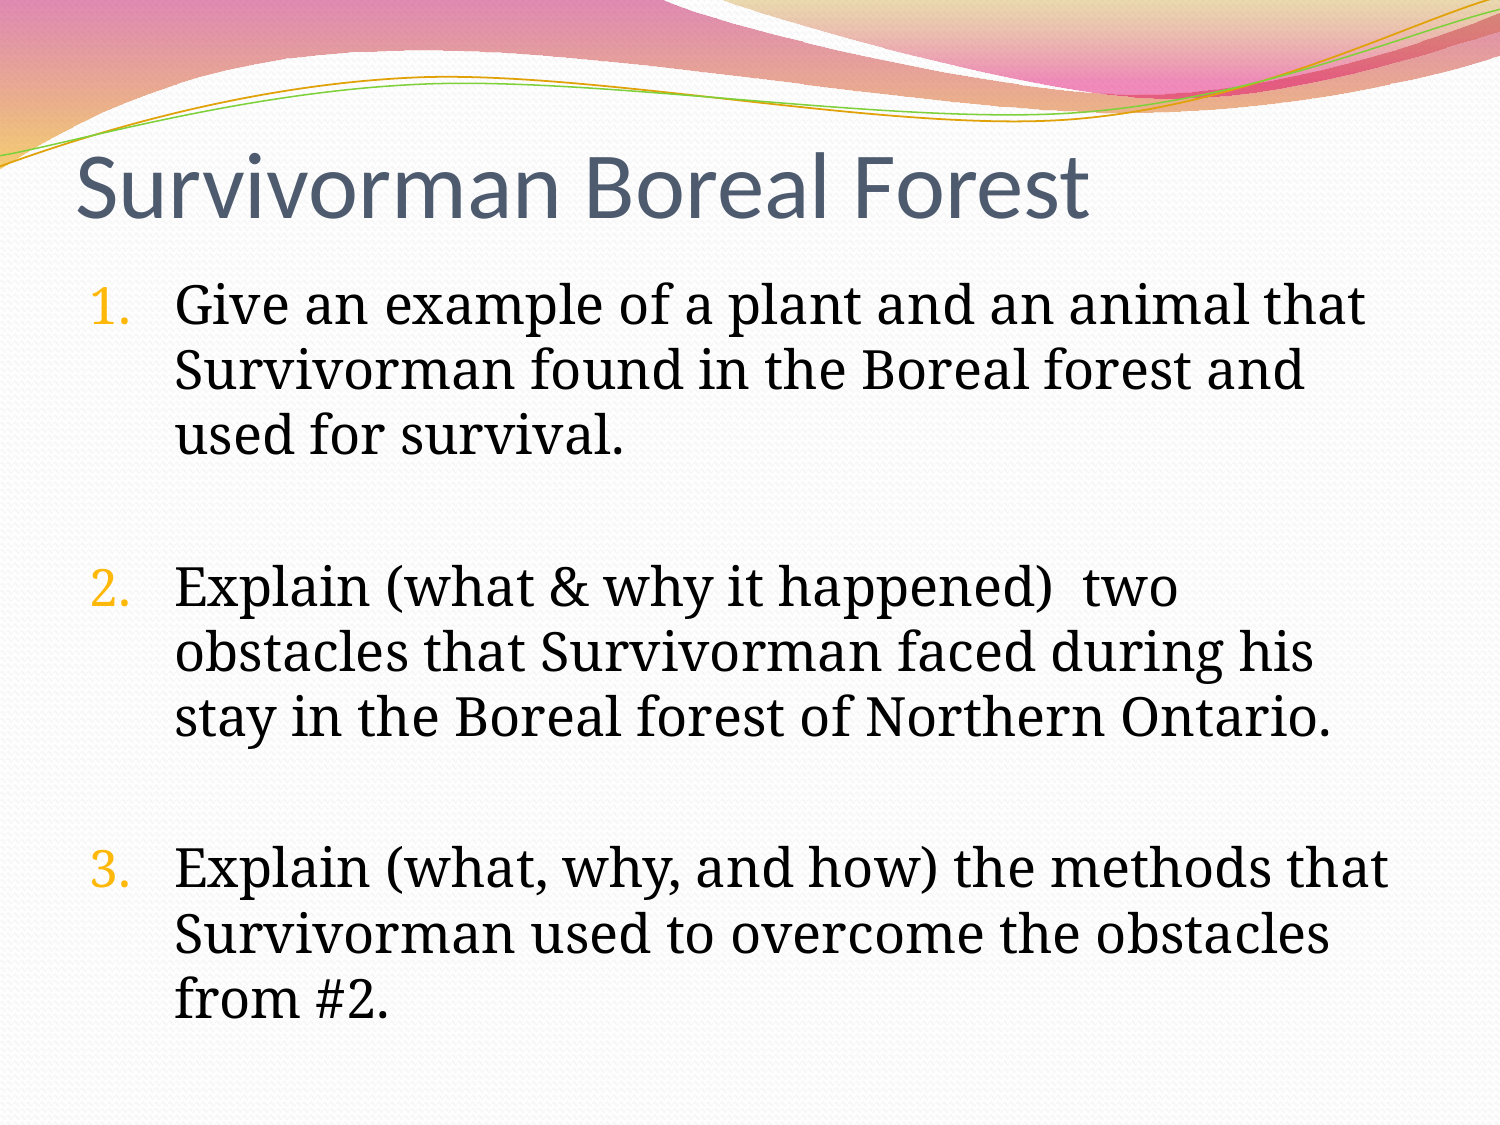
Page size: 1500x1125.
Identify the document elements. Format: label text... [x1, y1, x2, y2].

title Survivorman Boreal Forest [75, 115, 1425, 238]
list Give an example of a plant and an animal that Survivorman found in the Boreal forest and used for survival. Explain (what & why it happened) two obstacles that Survivorman faced during his stay in the Boreal forest of Northern Ontario. Explain (what, why, and how) the methods that Survivorman used to overcome the obstacles from #2. [75, 262, 1425, 1038]
